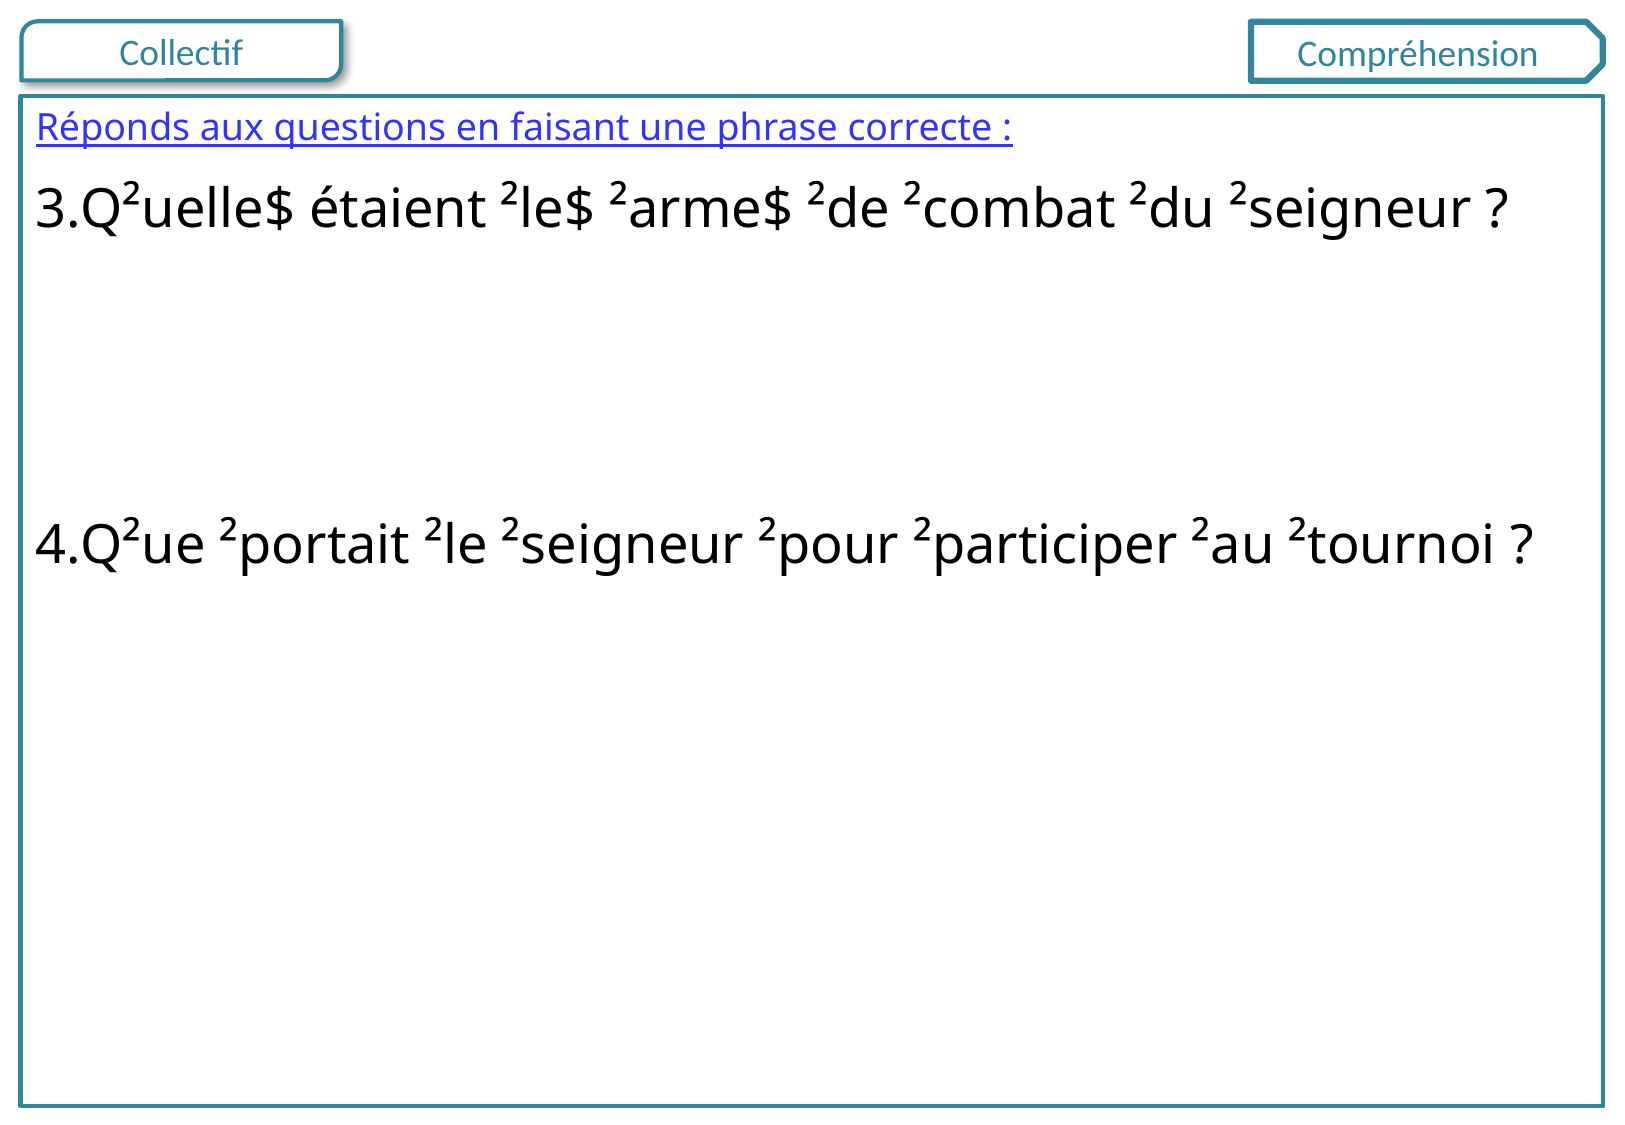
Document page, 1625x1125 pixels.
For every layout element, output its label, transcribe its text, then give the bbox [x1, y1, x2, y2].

list Compréhension [1251, 21, 1585, 81]
list Réponds aux questions en faisant une phrase correcte : Q²uelle$ étaient ²le$ ²arme$ ²de ²combat ²du ²seigneur ? Q²ue ²portait ²le ²seigneur ²pour ²participer ²au ²tournoi ? [18, 94, 1605, 1108]
